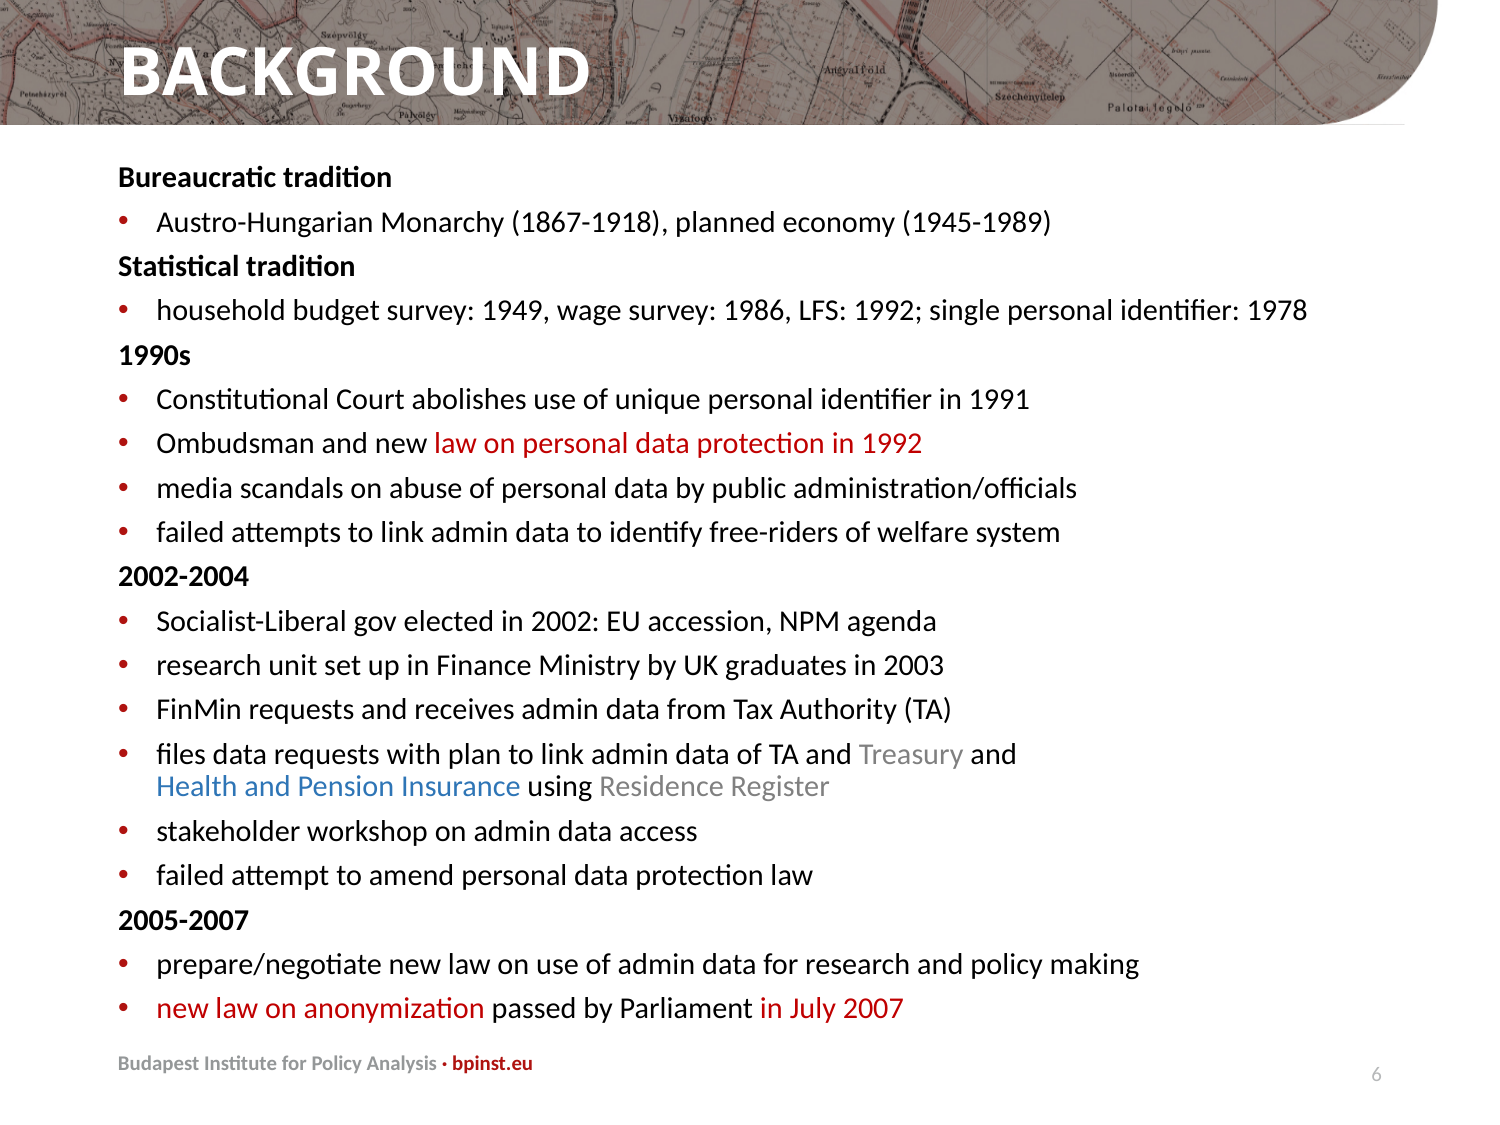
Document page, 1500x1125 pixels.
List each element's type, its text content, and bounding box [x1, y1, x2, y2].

picture [0, 0, 1500, 125]
slide_number 5 [1059, 1043, 1397, 1103]
title background [103, 26, 1397, 122]
list Bureaucratic tradition Austro-Hungarian Monarchy (1867-1918), planned economy (1945-1989) Statistical tradition household budget survey: 1949, wage survey: 1986, LFS: 1992; single personal identifier: 1978 1990s Constitutional Court abolishes use of unique personal identifier in 1991 Ombudsman and new law on personal data protection in 1992 media scandals on abuse of personal data by public administration/officials failed attempts to link admin data to identify free-riders of welfare system 2002-2004 Socialist-Liberal gov elected in 2002: EU accession, NPM agenda research unit set up in Finance Ministry by UK graduates in 2003 FinMin requests and receives admin data from Tax Authority (TA) files data requests with plan to link admin data of TA and Treasury and Health and Pension Insurance using Residence Register stakeholder workshop on admin data access failed attempt to amend personal data protection law 2005-2007 prepare/negotiate new law on use of admin data for research and policy making new law on anonymization passed by Parliament in July 2007 [103, 154, 1397, 1043]
